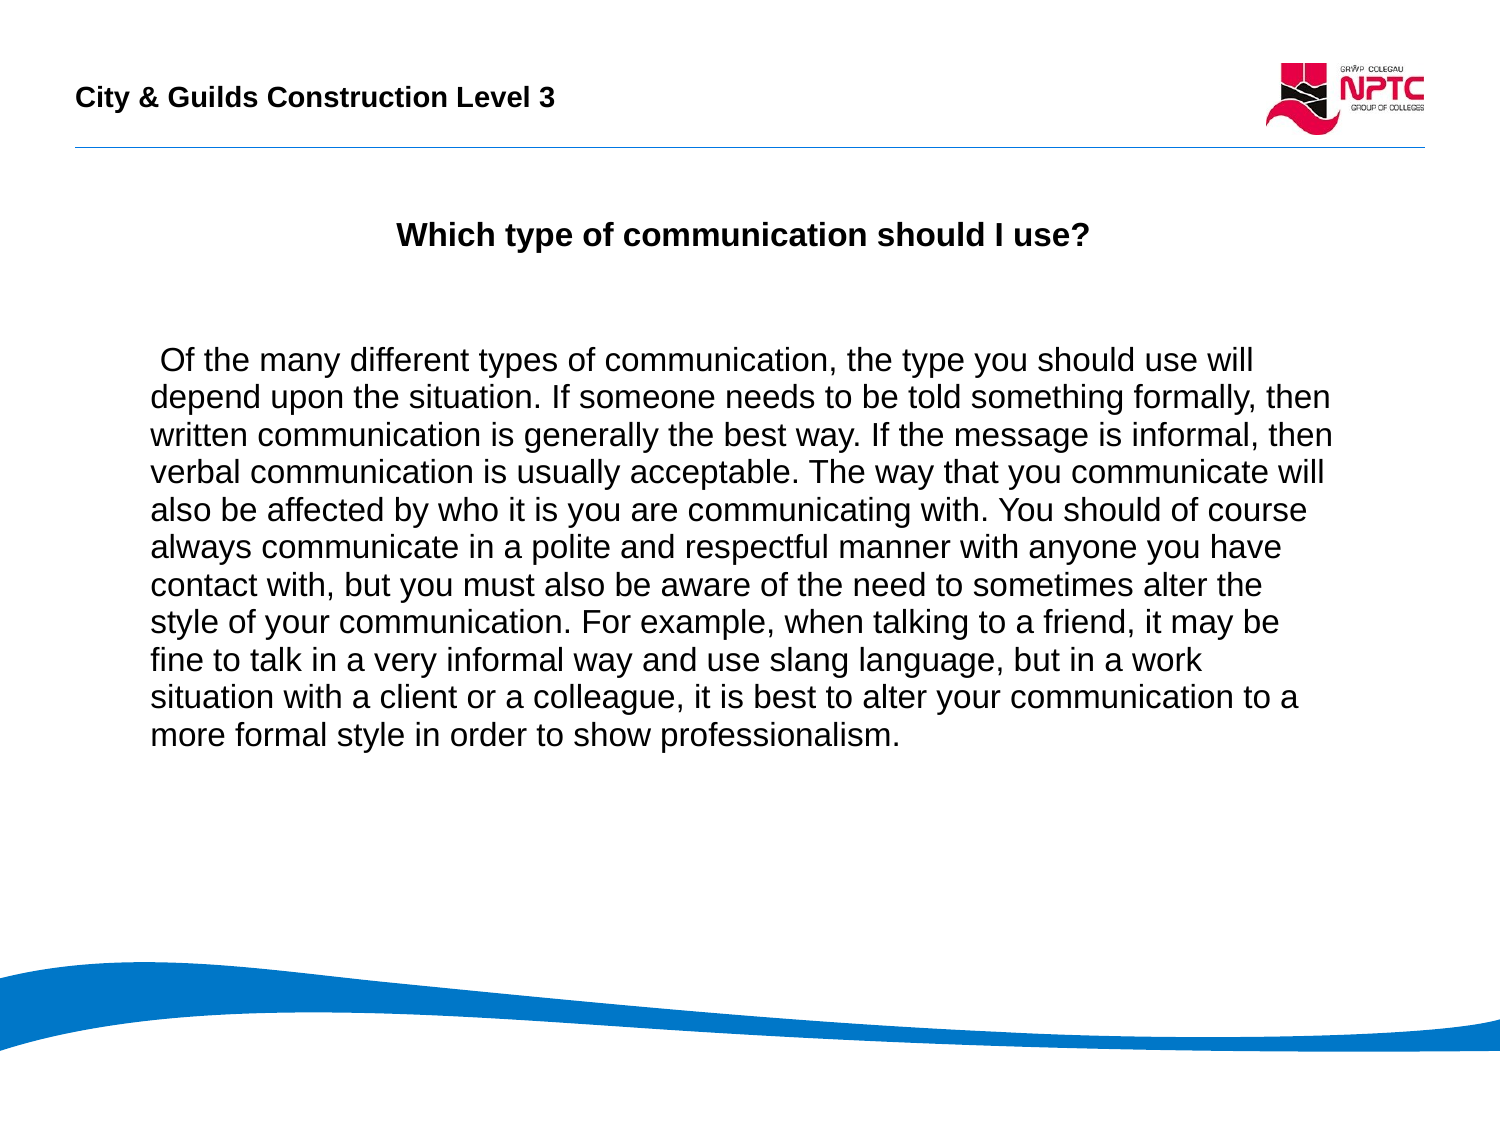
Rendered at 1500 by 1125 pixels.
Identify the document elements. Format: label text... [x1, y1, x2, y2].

text_box Which type of communication should I use? Of the many different types of communication, the type you should use will depend upon the situation. If someone needs to be told something formally, then written communication is generally the best way. If the message is informal, then verbal communication is usually acceptable. The way that you communicate will also be affected by who it is you are communicating with. You should of course always communicate in a polite and respectful manner with anyone you have contact with, but you must also be aware of the need to sometimes alter the style of your communication. For example, when talking to a friend, it may be fine to talk in a very informal way and use slang language, but in a work situation with a client or a colleague, it is best to alter your communication to a more formal style in order to show professionalism. [135, 208, 1353, 761]
picture [1266, 63, 1424, 113]
list [74, 113, 1426, 946]
